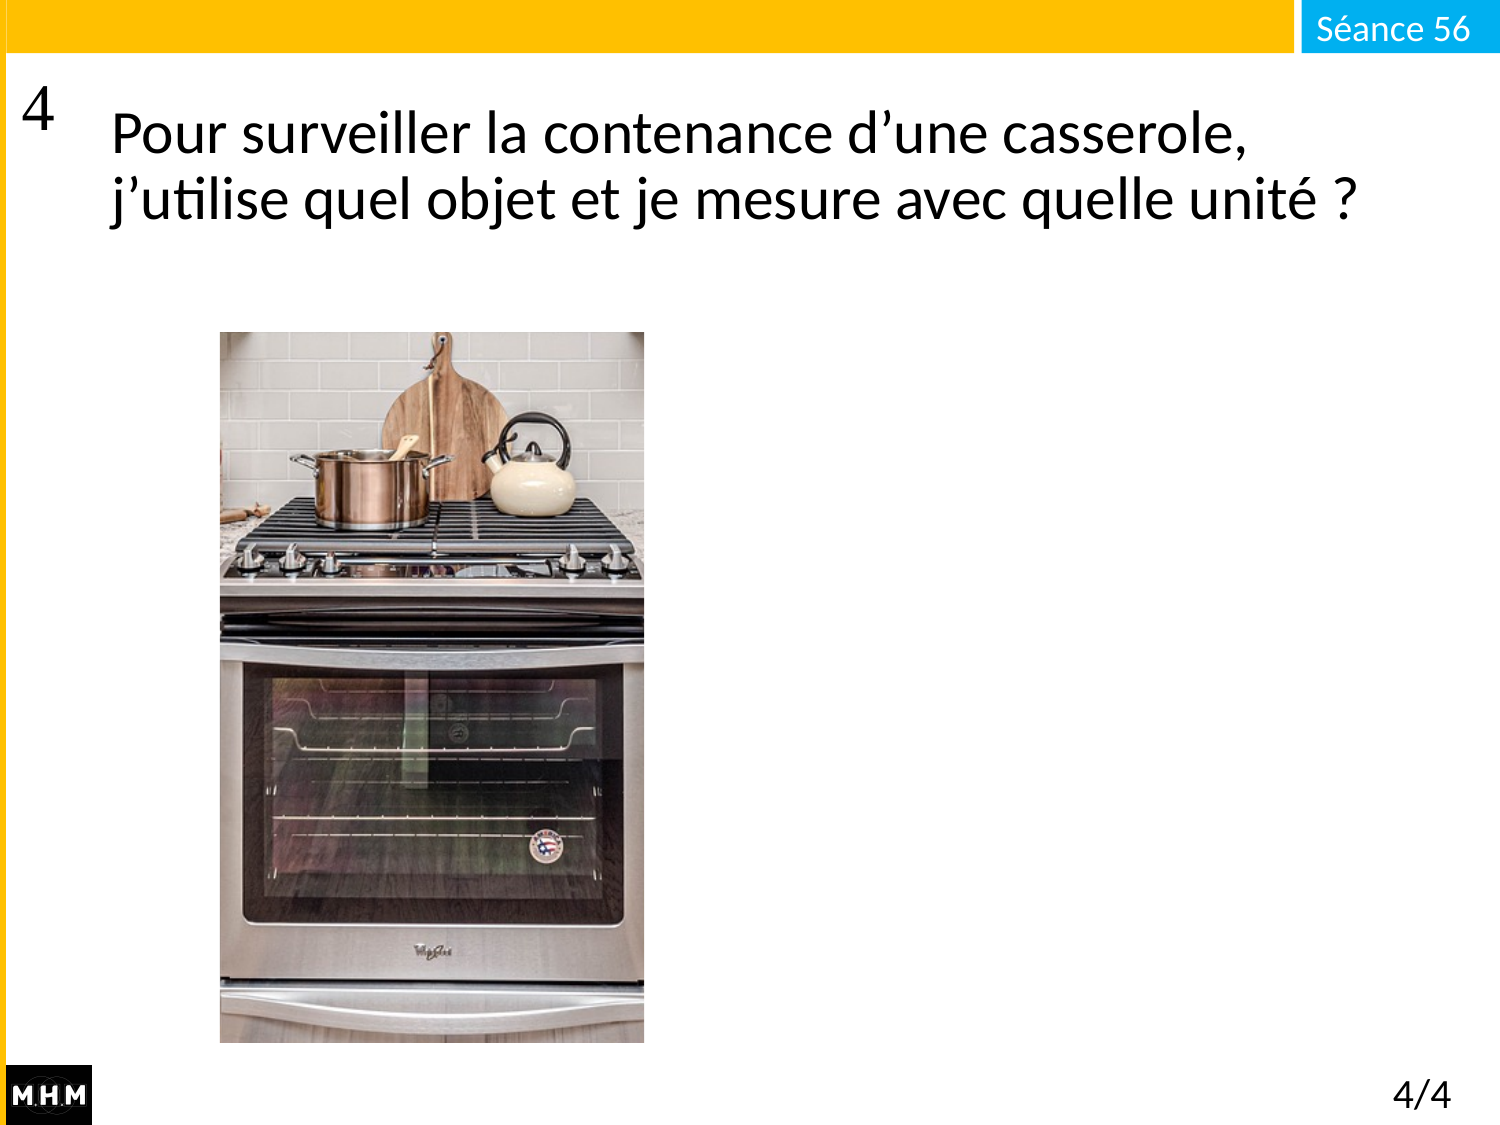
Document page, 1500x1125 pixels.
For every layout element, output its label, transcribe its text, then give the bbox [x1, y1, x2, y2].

picture [219, 332, 645, 1044]
title Pour surveiller la contenance d’une casserole, j’utilise quel objet et je mesure avec quelle unité ? [96, 60, 1391, 273]
picture [6, 1065, 92, 1125]
list 4/4 [1344, 1064, 1500, 1125]
